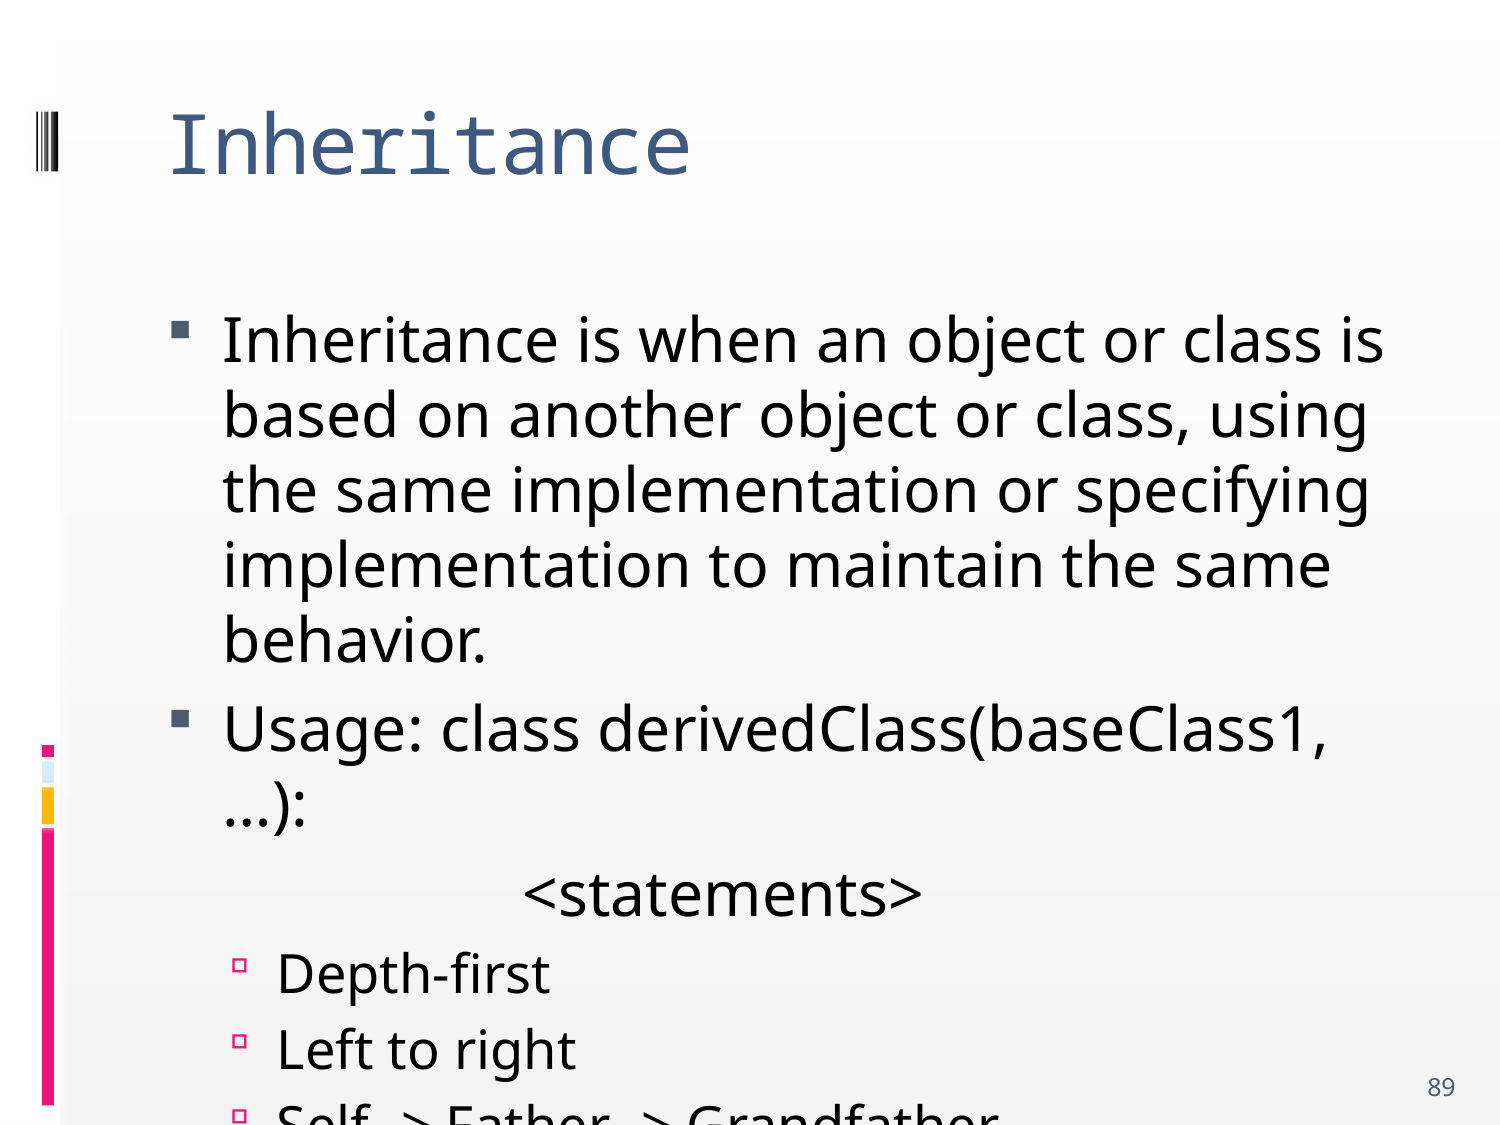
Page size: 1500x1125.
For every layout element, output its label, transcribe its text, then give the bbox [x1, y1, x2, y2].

list Inheritance is when an object or class is based on another object or class, using the same implementation or specifying implementation to maintain the same behavior. Usage: class derivedClass(baseClass1,…): <statements> Depth-first Left to right Self -> Father -> Grandfather [140, 292, 1425, 1043]
title Inheritance [150, 83, 1425, 234]
slide_number 89 [1412, 1052, 1488, 1113]
